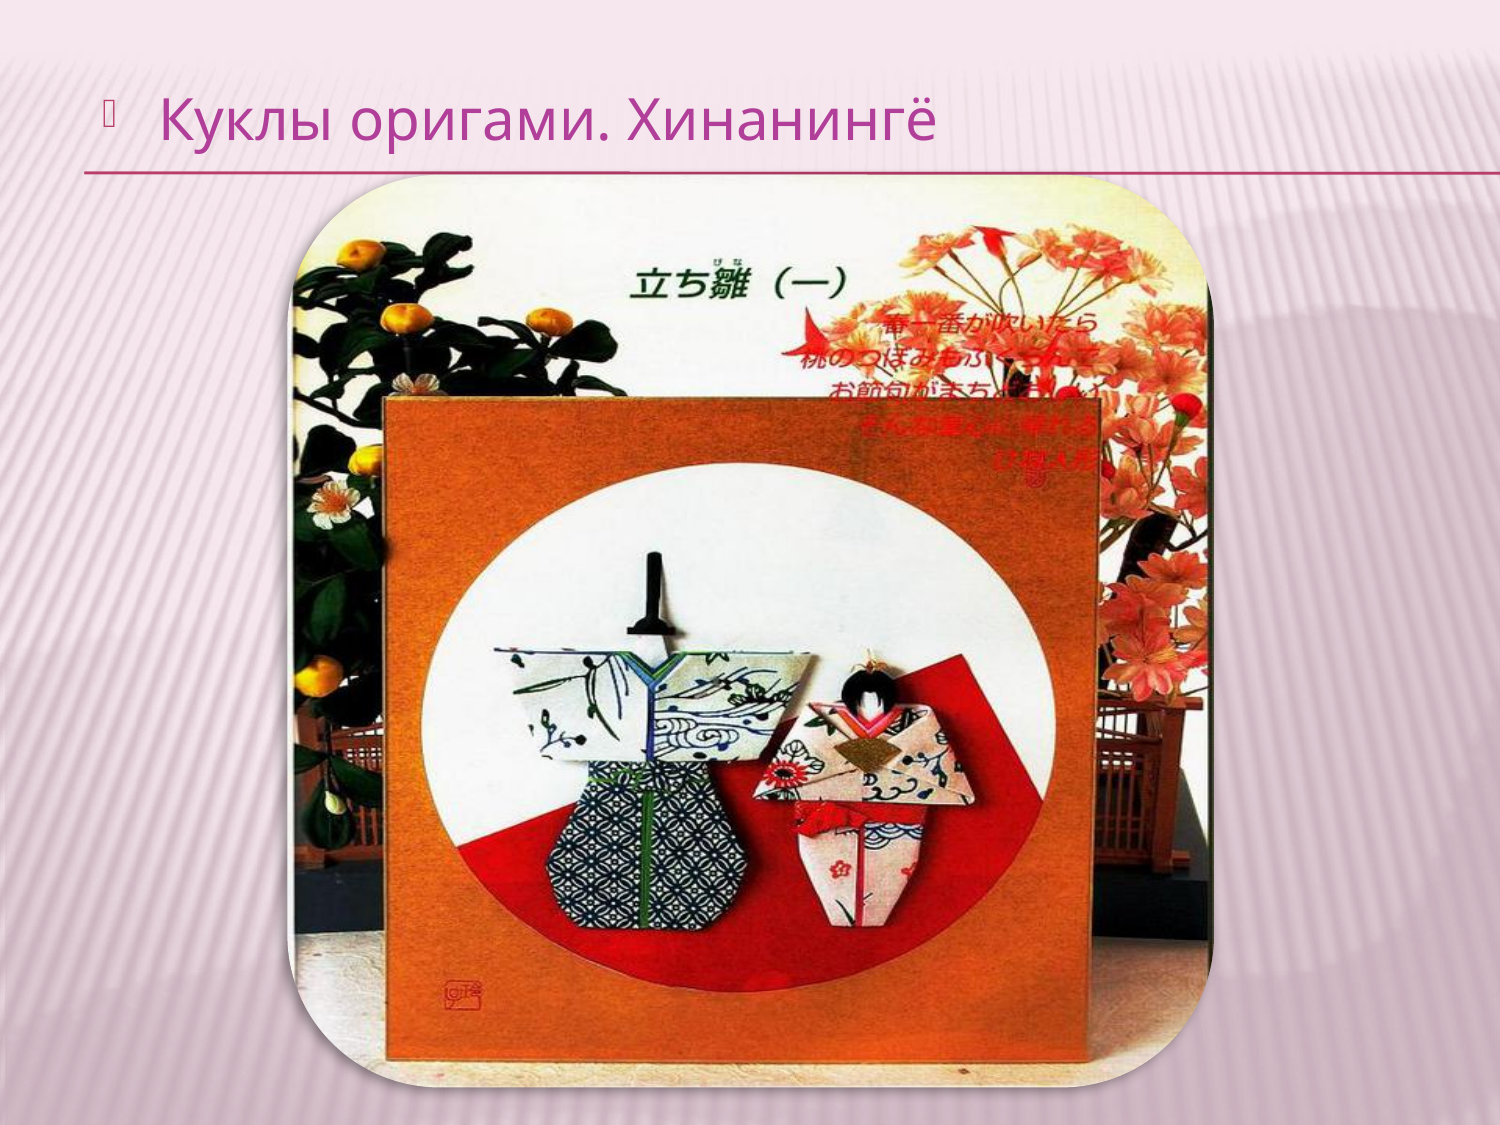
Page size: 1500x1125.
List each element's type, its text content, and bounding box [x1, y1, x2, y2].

list Куклы оригами. Хинанингё [87, 75, 1438, 980]
picture [287, 174, 1215, 1088]
